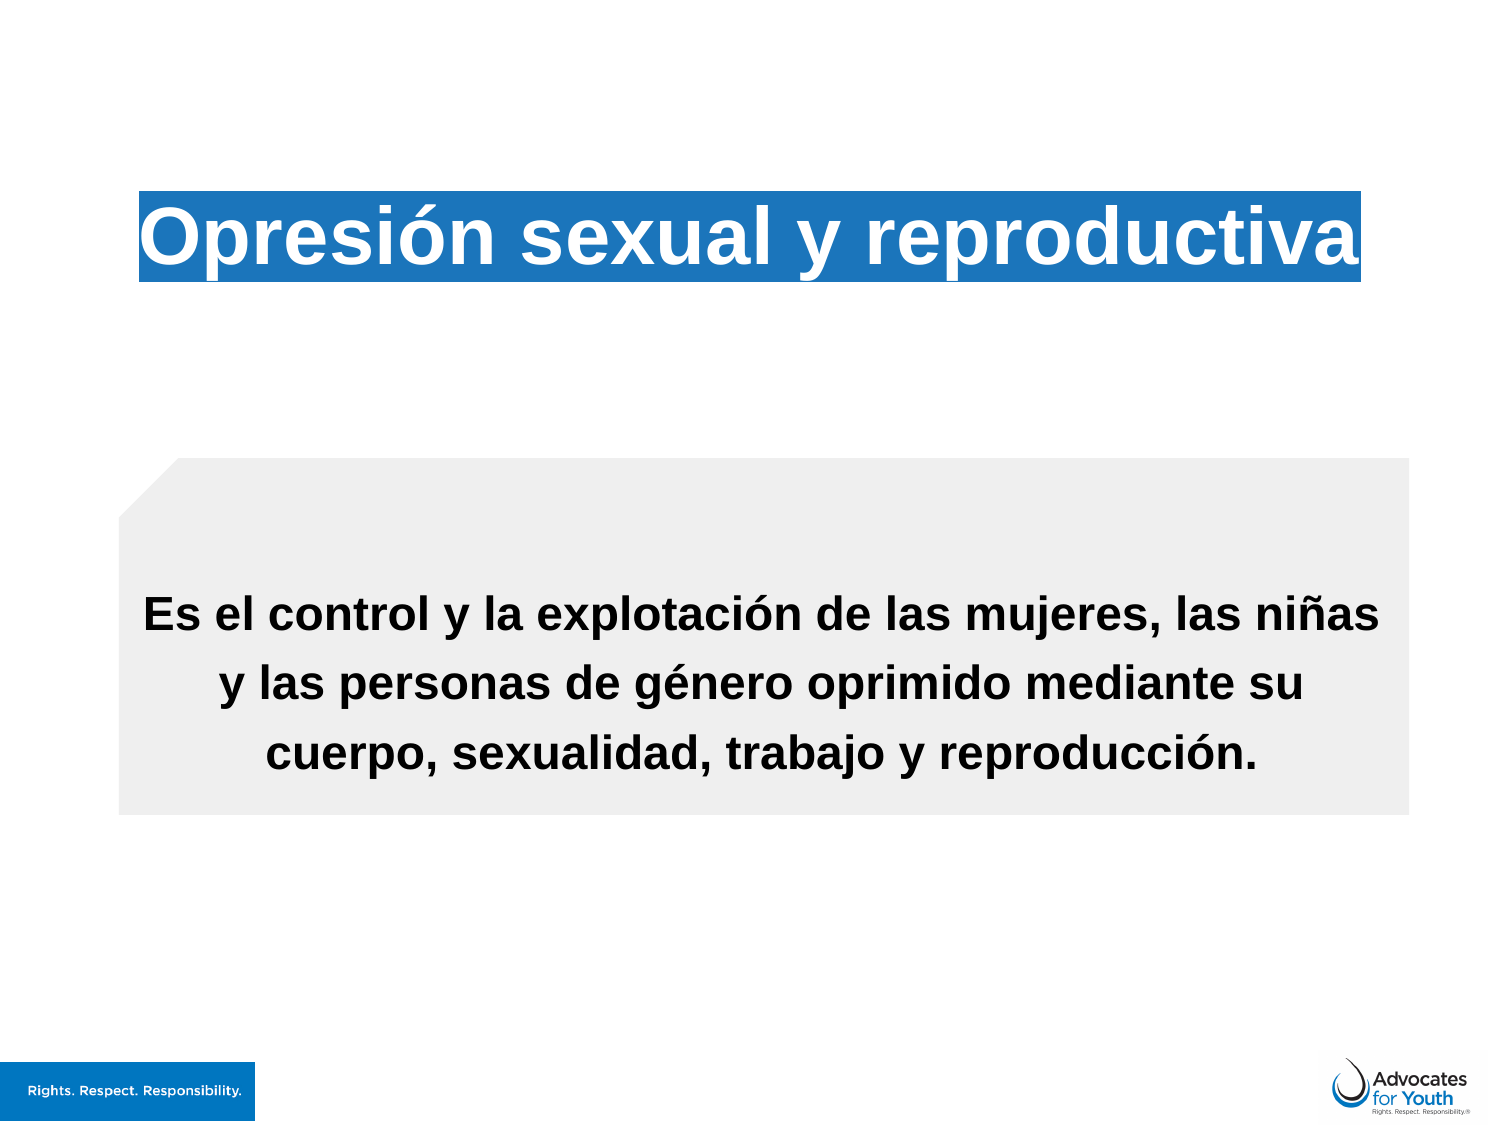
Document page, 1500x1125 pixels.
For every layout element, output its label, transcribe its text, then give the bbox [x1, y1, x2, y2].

text_box [1400, 458, 1410, 815]
text_box [118, 511, 125, 815]
picture [1318, 1050, 1488, 1125]
picture [0, 1062, 255, 1121]
title Opresión sexual y reproductiva [112, 144, 1388, 333]
list Es el control y la explotación de las mujeres, las niñas y las personas de género oprimido mediante su cuerpo, sexualidad, trabajo y reproducción. [125, 337, 1400, 1013]
